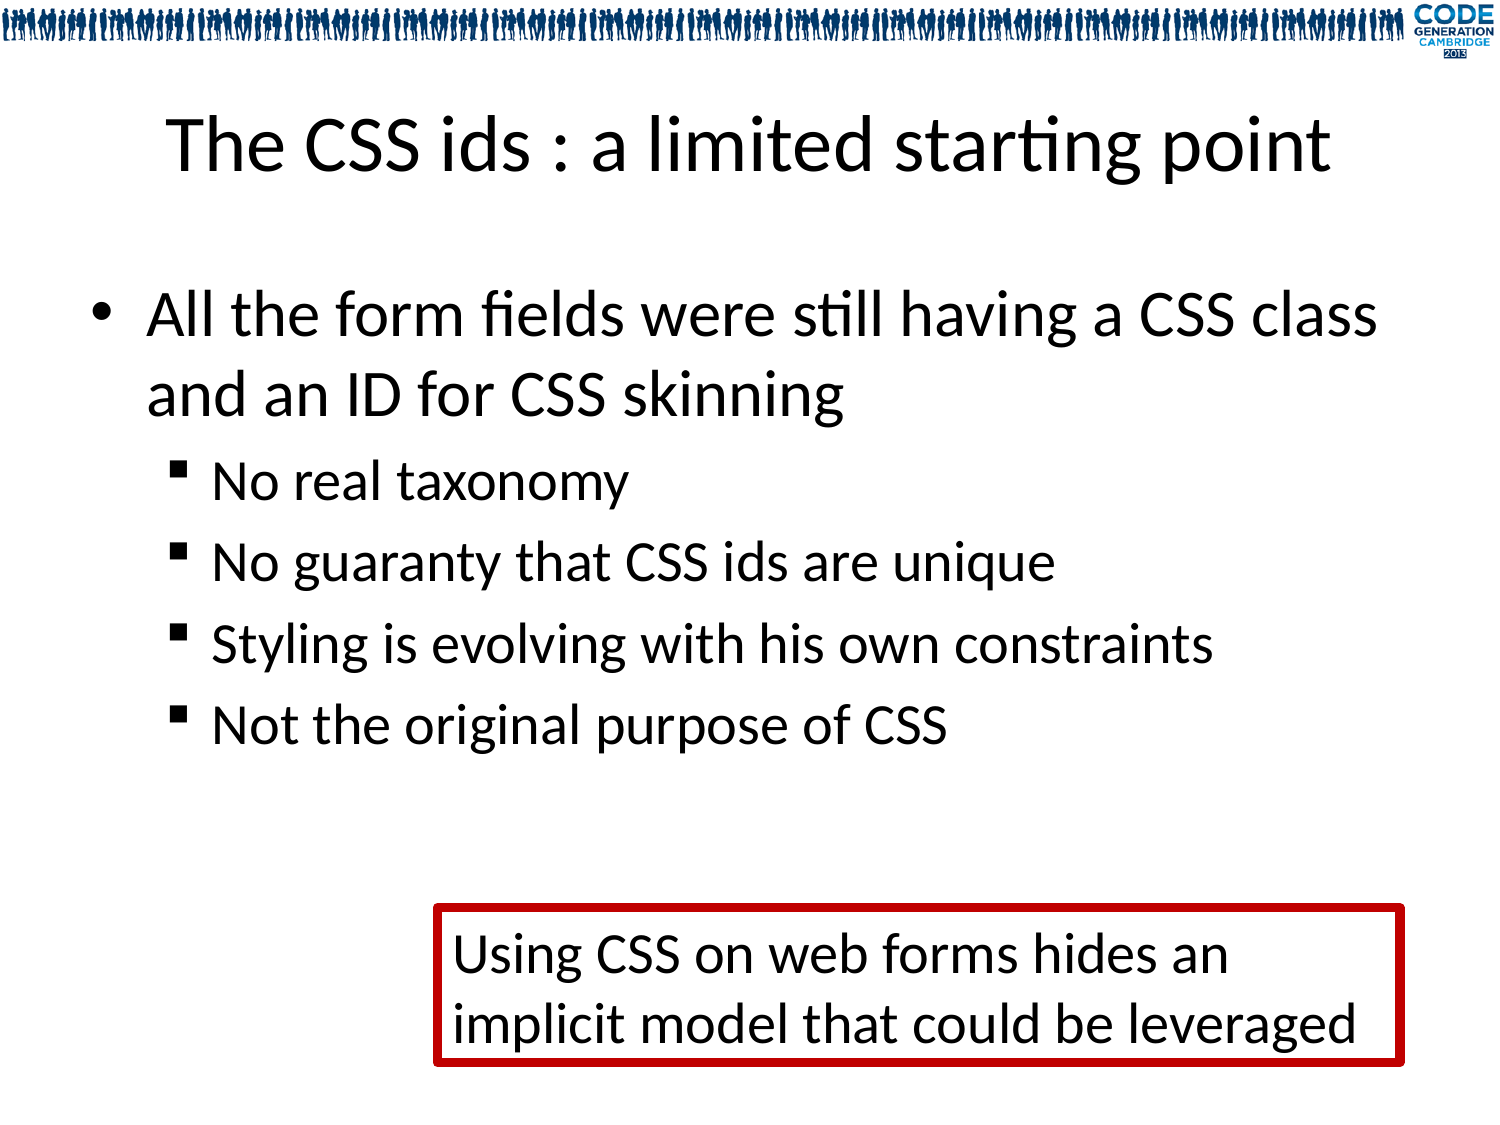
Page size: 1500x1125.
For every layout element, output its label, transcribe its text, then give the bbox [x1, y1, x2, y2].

title The CSS ids : a limited starting point [75, 45, 1425, 233]
picture [0, 0, 1500, 75]
list All the form fields were still having a CSS class and an ID for CSS skinning No real taxonomy No guaranty that CSS ids are unique Styling is evolving with his own constraints Not the original purpose of CSS [75, 262, 1425, 800]
text_box Using CSS on web forms hides an implicit model that could be leveraged [437, 907, 1400, 1063]
